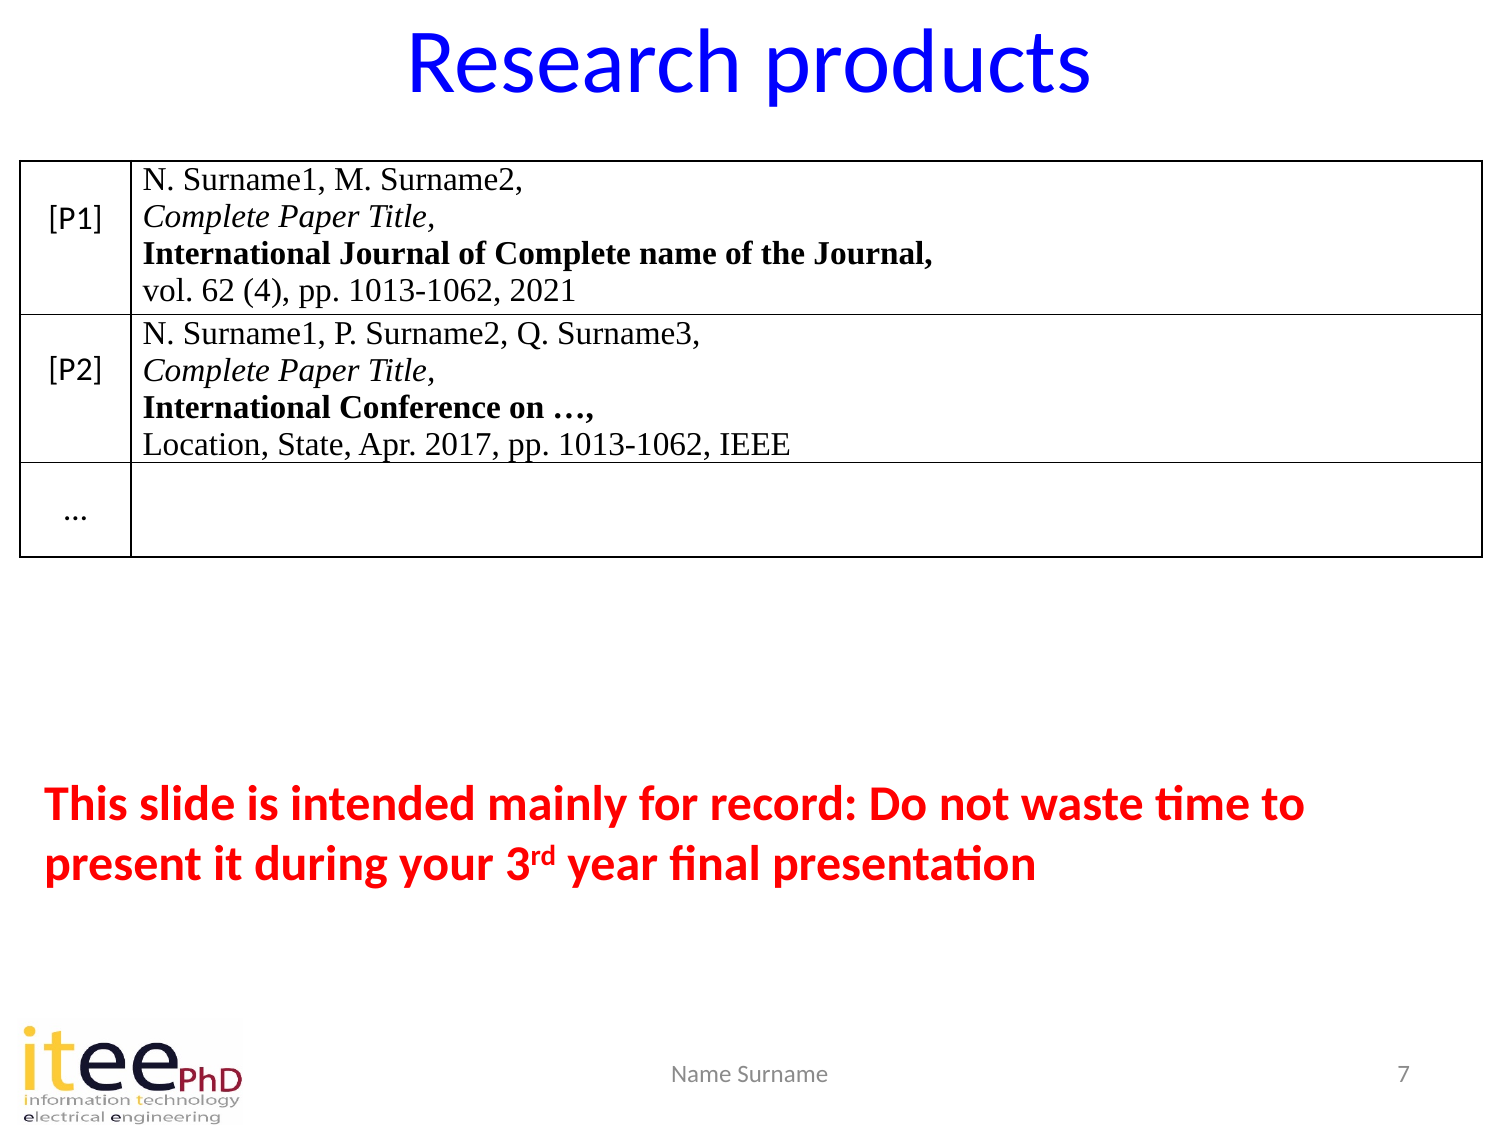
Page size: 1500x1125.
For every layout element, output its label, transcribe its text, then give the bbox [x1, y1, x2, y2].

text_box This slide is intended mainly for record: Do not waste time to present it during your 3rd year final presentation [29, 762, 1436, 958]
table_cell … [21, 463, 130, 556]
table_header [P1] [21, 162, 130, 314]
table_header N. Surname1, M. Surname2, Complete Paper Title, International Journal of Complete name of the Journal, vol. 62 (4), pp. 1013-1062, 2021 [132, 162, 1481, 314]
table_cell [P2] [21, 315, 130, 462]
table_cell [132, 463, 1481, 556]
slide_number 7 [1074, 1042, 1425, 1103]
title Research products [75, 0, 1425, 150]
table_cell N. Surname1, P. Surname2, Q. Surname3, Complete Paper Title, International Conference on …, Location, State, Apr. 2017, pp. 1013-1062, IEEE [132, 315, 1481, 462]
footer Name Surname [512, 1042, 988, 1103]
picture [17, 1018, 243, 1125]
